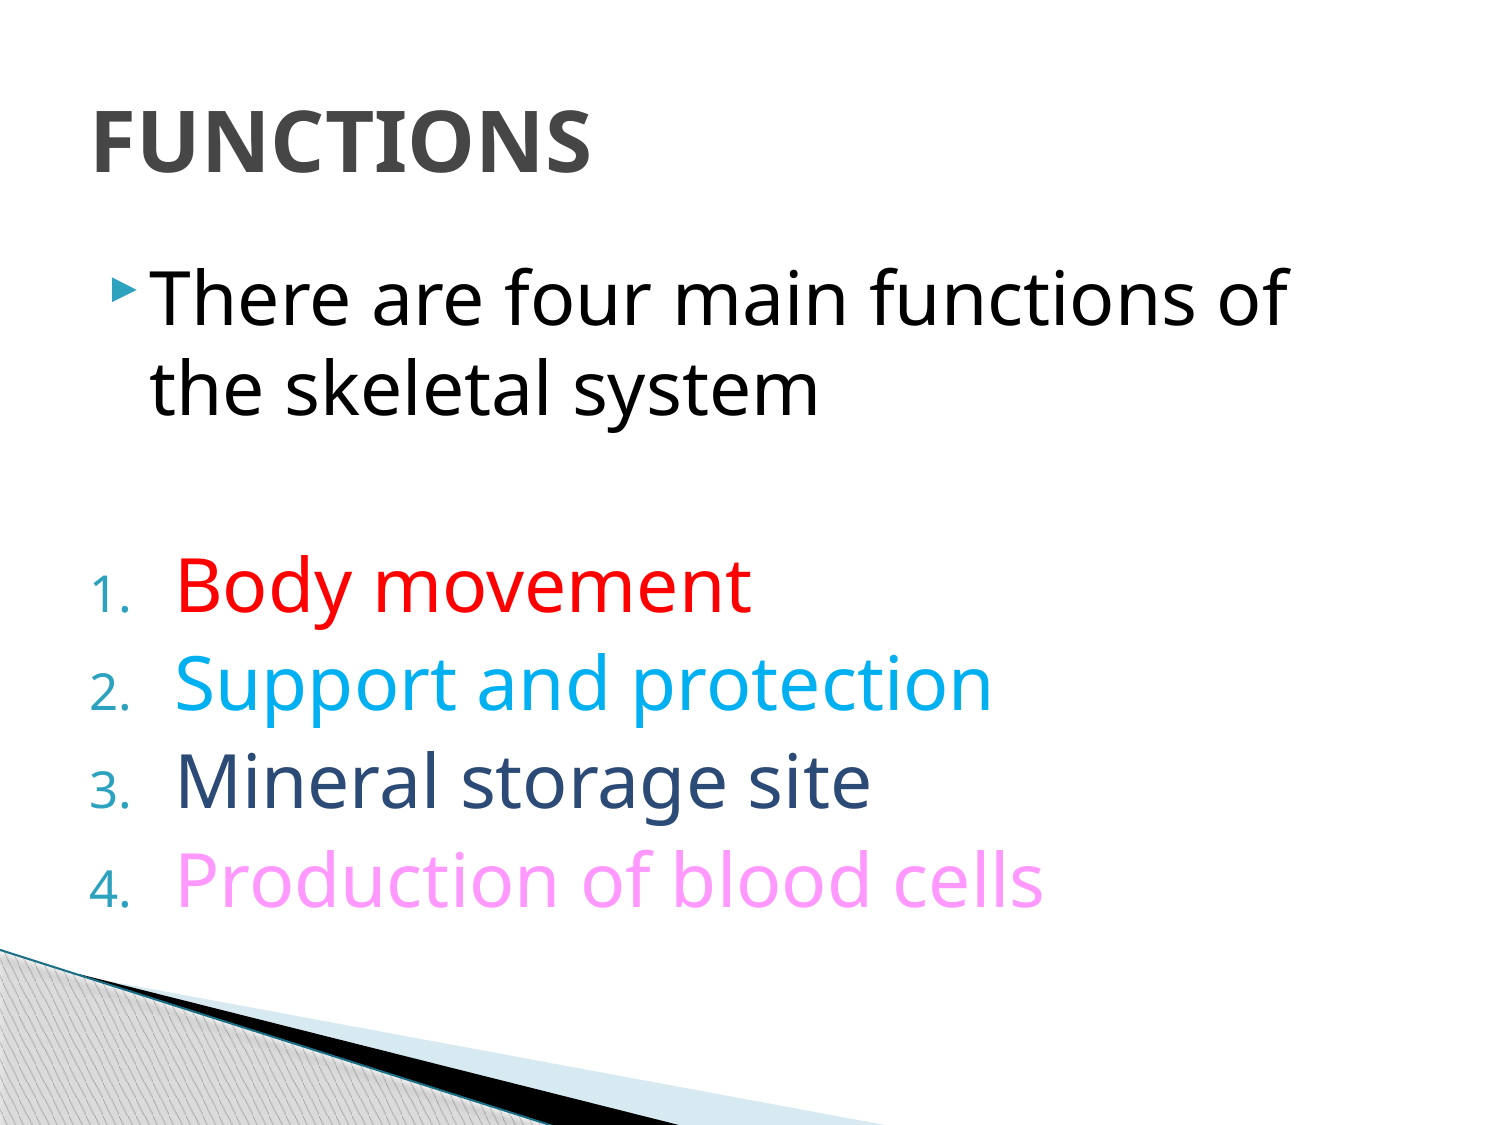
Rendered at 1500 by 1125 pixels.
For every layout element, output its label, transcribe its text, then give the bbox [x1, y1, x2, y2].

list There are four main functions of the skeletal system Body movement Support and protection Mineral storage site Production of blood cells [75, 243, 1425, 986]
title FUNCTIONS [75, 45, 1425, 233]
